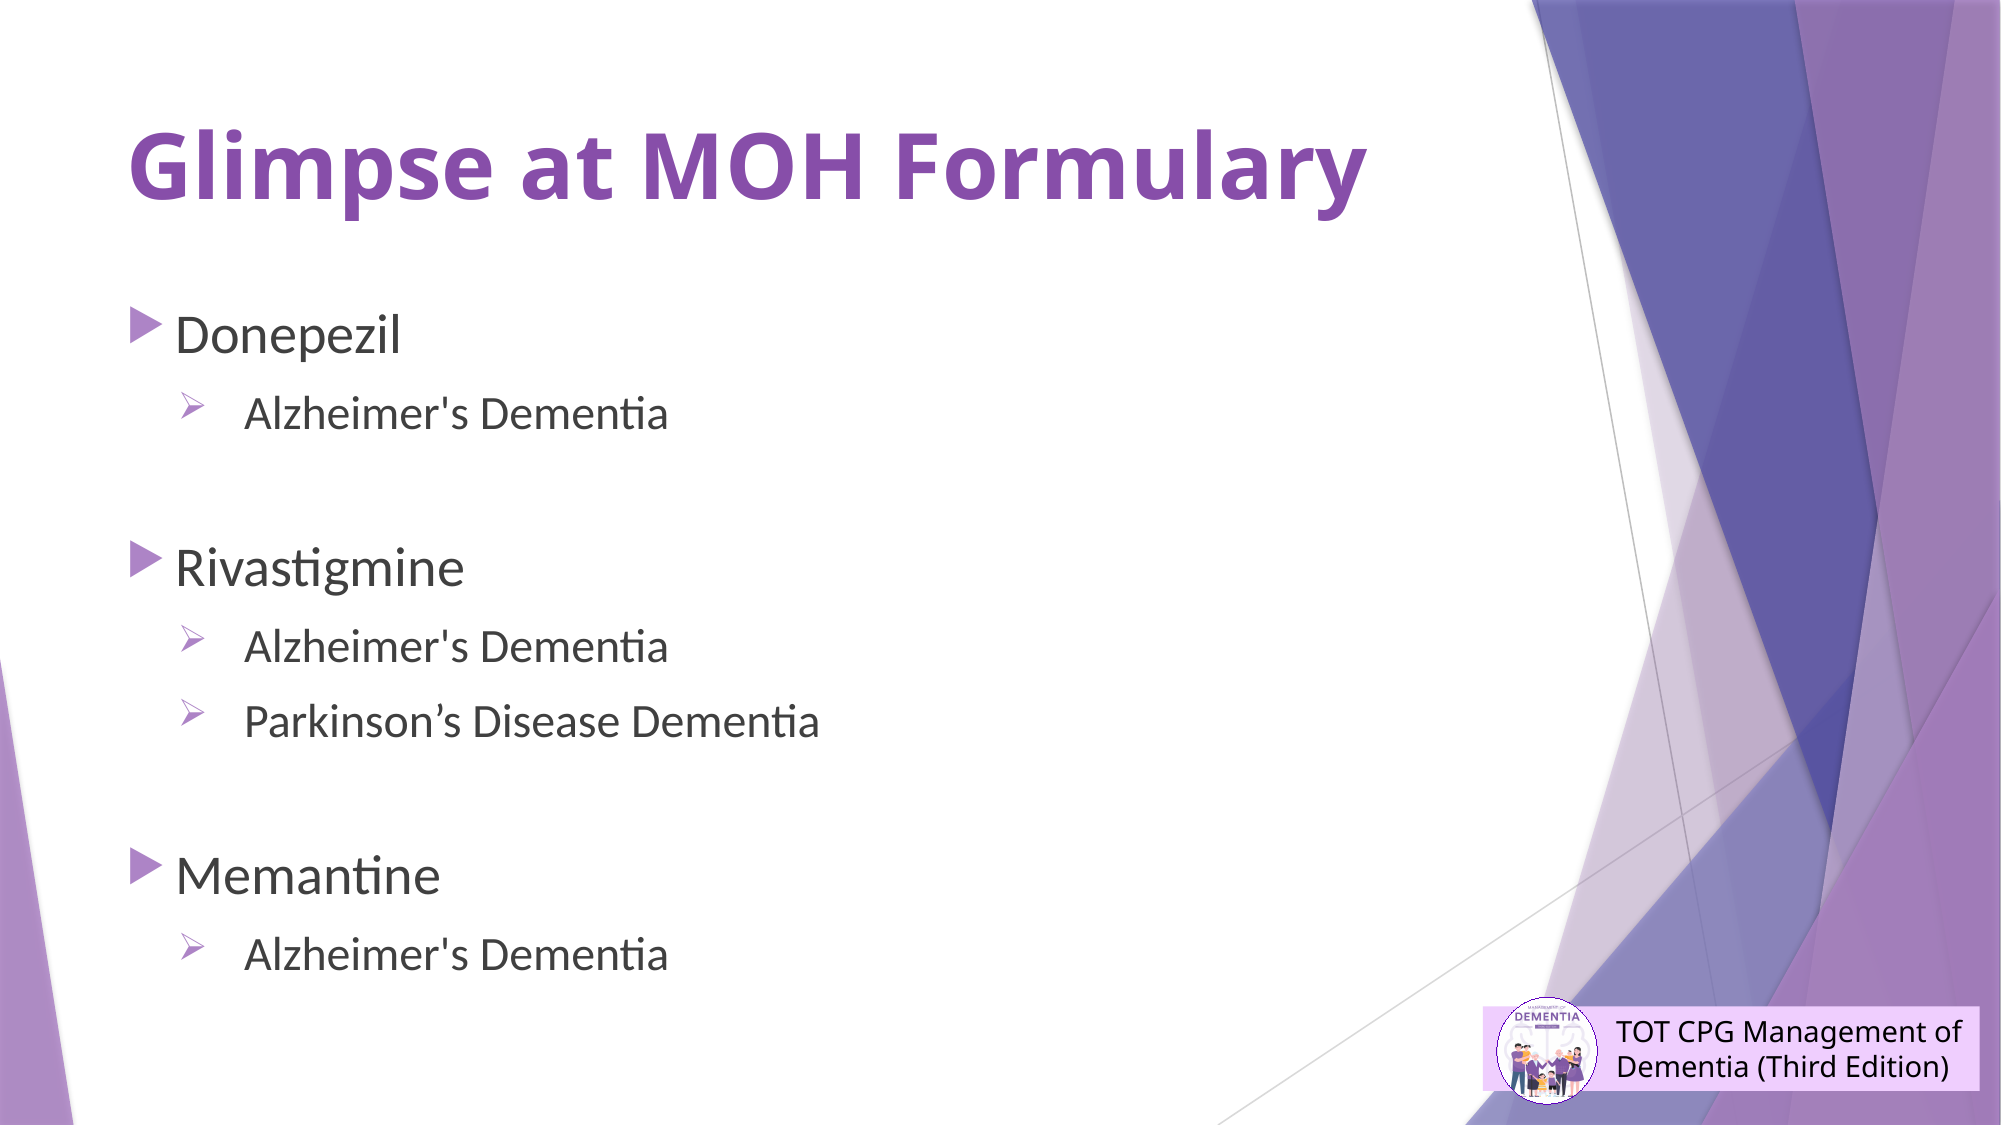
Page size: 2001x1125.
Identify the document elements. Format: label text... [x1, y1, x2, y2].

title Glimpse at MOH Formulary [111, 99, 1522, 289]
list Donepezil Alzheimer's Dementia Rivastigmine Alzheimer's Dementia Parkinson’s Disease Dementia Memantine Alzheimer's Dementia [111, 289, 1522, 991]
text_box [1482, 996, 1981, 1105]
